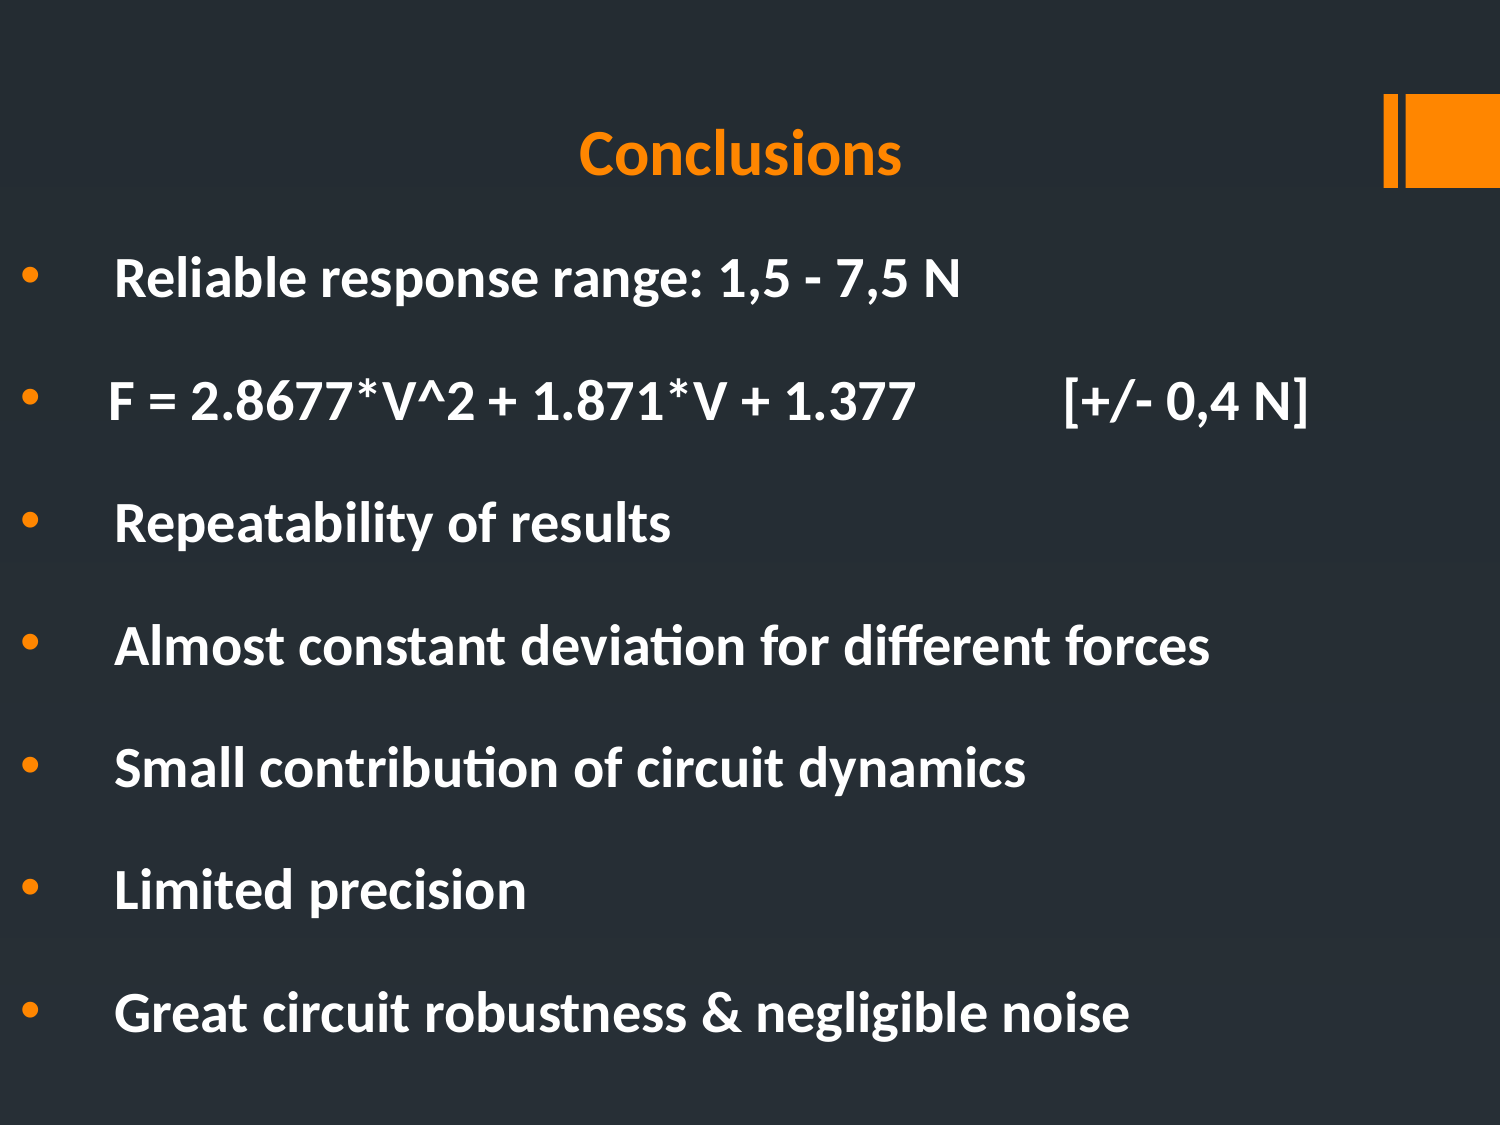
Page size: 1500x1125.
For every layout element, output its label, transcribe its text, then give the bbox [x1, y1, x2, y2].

subtitle Reliable response range: 1,5 - 7,5 N F = 2.8677*V^2 + 1.871*V + 1.377 [+/- 0,4 N] Repeatability of results Almost constant deviation for different forces Small contribution of circuit dynamics Limited precision Great circuit robustness & negligible noise [5, 231, 1488, 1071]
title Conclusions [41, 101, 1442, 231]
